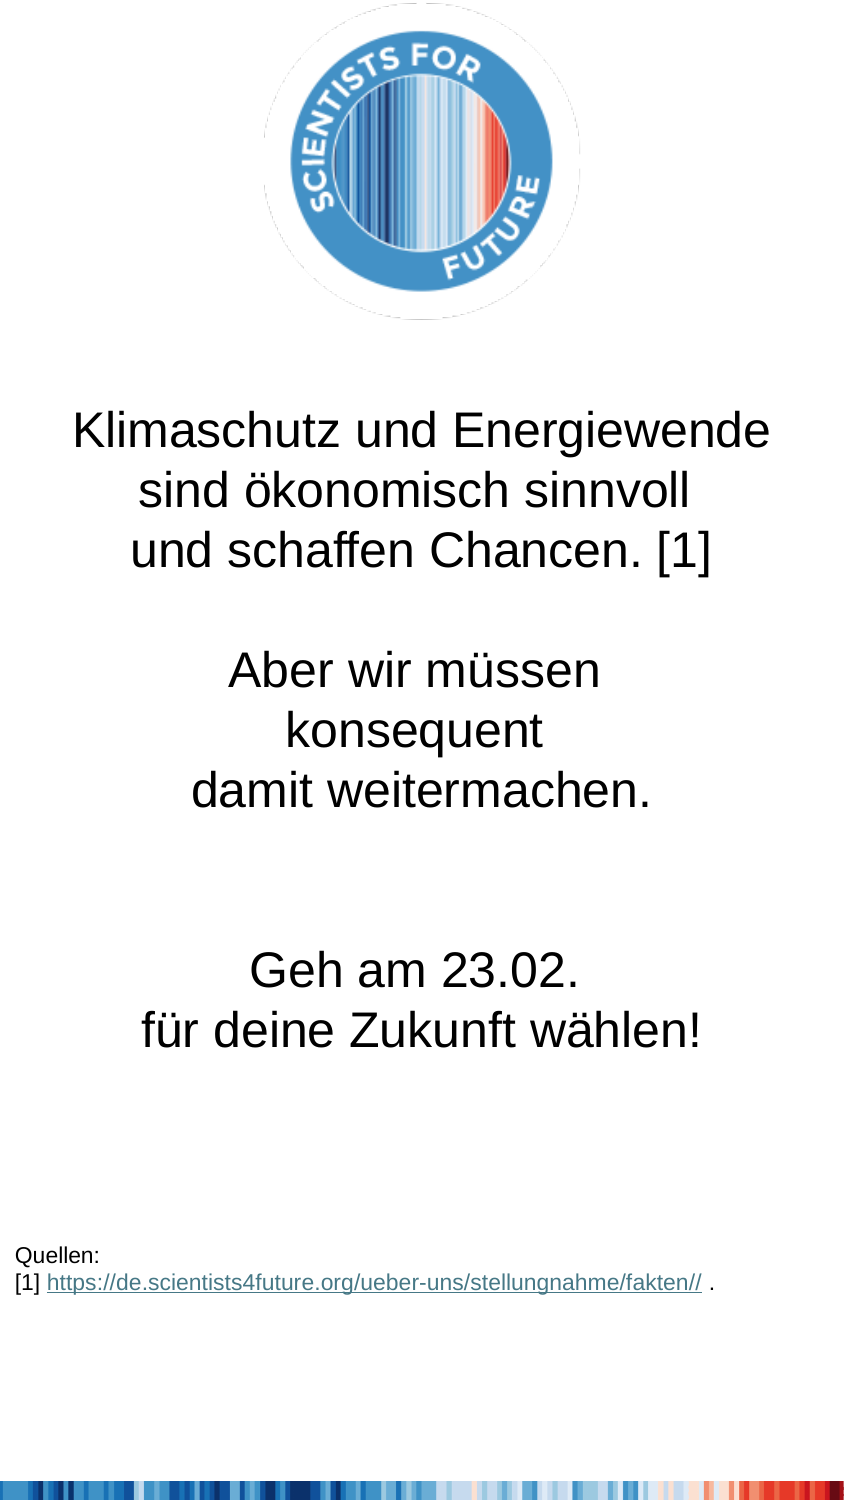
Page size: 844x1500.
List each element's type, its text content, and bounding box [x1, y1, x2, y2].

text_box Quellen: [1] https://de.scientists4future.org/ueber-uns/stellungnahme/fakten// . [0, 1232, 844, 1303]
picture [263, 2, 581, 323]
picture [0, 1481, 844, 1500]
text_box Klimaschutz und Energiewende sind ökonomisch sinnvoll und schaffen Chancen. [1] Aber wir müssen konsequent damit weitermachen. Geh am 23.02. für deine Zukunft wählen! [56, 390, 787, 1066]
